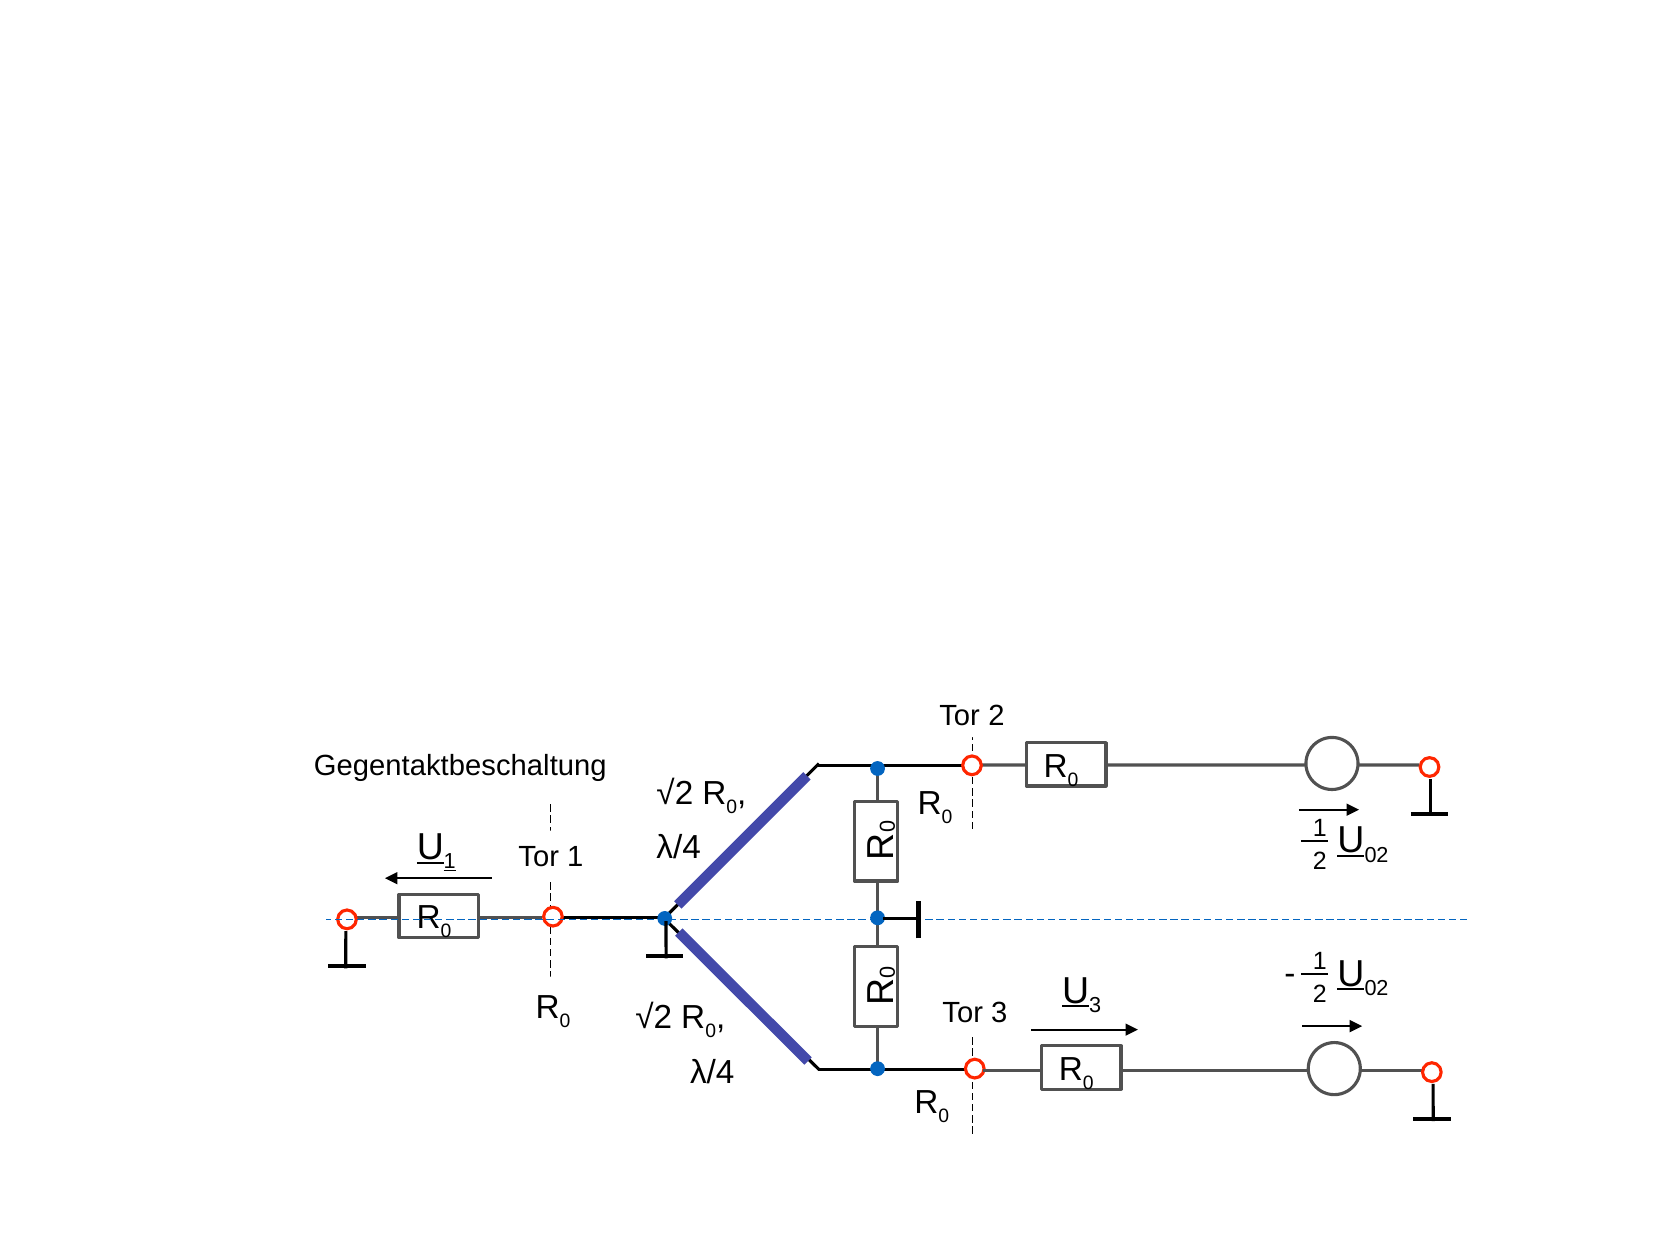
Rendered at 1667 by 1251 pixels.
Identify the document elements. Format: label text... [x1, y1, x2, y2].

text_box [1308, 1042, 1361, 1095]
text_box [1031, 1023, 1138, 1034]
text_box Tor 3 [935, 987, 1014, 1035]
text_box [1412, 1062, 1451, 1122]
text_box R0 [518, 976, 588, 1034]
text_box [1410, 757, 1449, 817]
text_box √2 R0, λ/4 [641, 762, 771, 874]
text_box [818, 955, 937, 1017]
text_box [882, 900, 921, 939]
text_box √2 R0, λ/4 [620, 987, 750, 1099]
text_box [645, 920, 684, 959]
text_box Tor 1 [551, 830, 590, 879]
text_box [551, 907, 563, 927]
text_box [871, 762, 884, 775]
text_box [1040, 1038, 1127, 1100]
text_box R0 [892, 1072, 972, 1133]
text_box [962, 755, 982, 774]
text_box U3 [1047, 957, 1127, 1029]
text_box [871, 911, 878, 924]
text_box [328, 813, 543, 969]
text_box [818, 809, 937, 871]
text_box R0 [895, 772, 975, 833]
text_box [1297, 803, 1419, 879]
text_box [965, 1059, 985, 1078]
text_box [1025, 735, 1112, 796]
text_box - [1271, 942, 1293, 1003]
text_box [1302, 1019, 1363, 1033]
text_box [1305, 737, 1359, 790]
text_box [871, 1062, 884, 1075]
text_box Gegentaktbeschaltung [307, 739, 614, 788]
text_box Tor 2 [933, 689, 1012, 738]
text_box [1297, 936, 1419, 1012]
